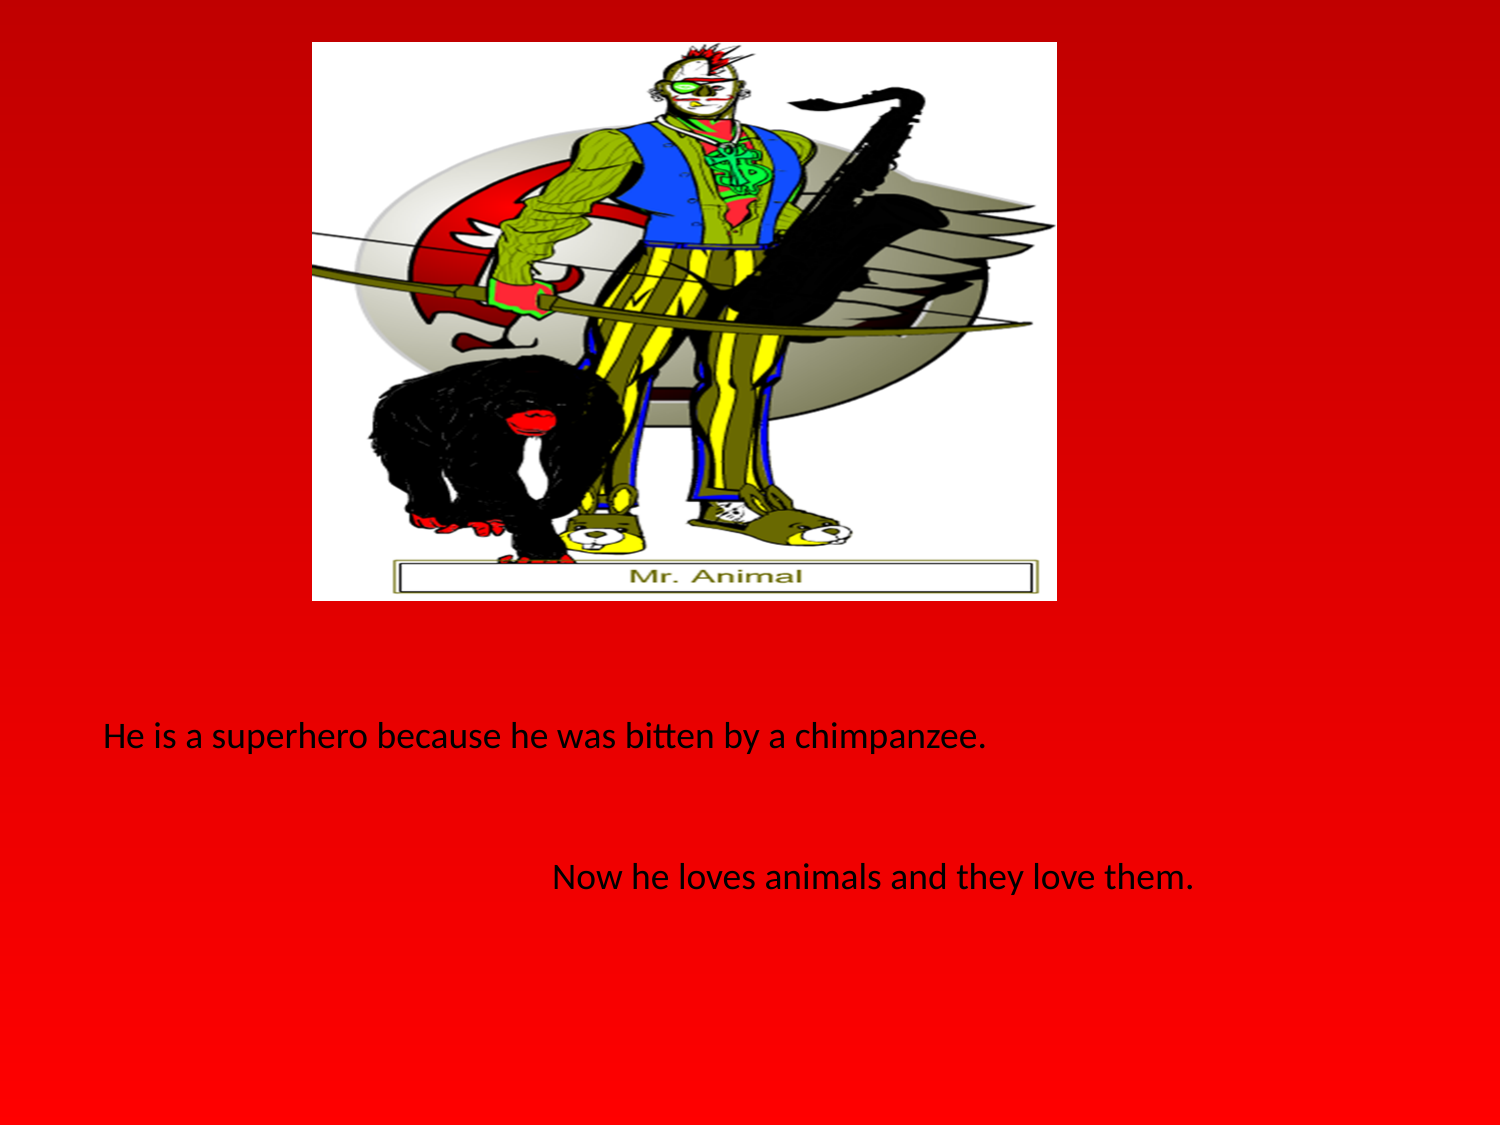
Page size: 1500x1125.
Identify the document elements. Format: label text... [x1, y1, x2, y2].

picture [312, 42, 1058, 601]
text_box Now he loves animals and they love them. [537, 844, 1247, 905]
text_box He is a superhero because he was bitten by a chimpanzee. [88, 704, 1128, 764]
